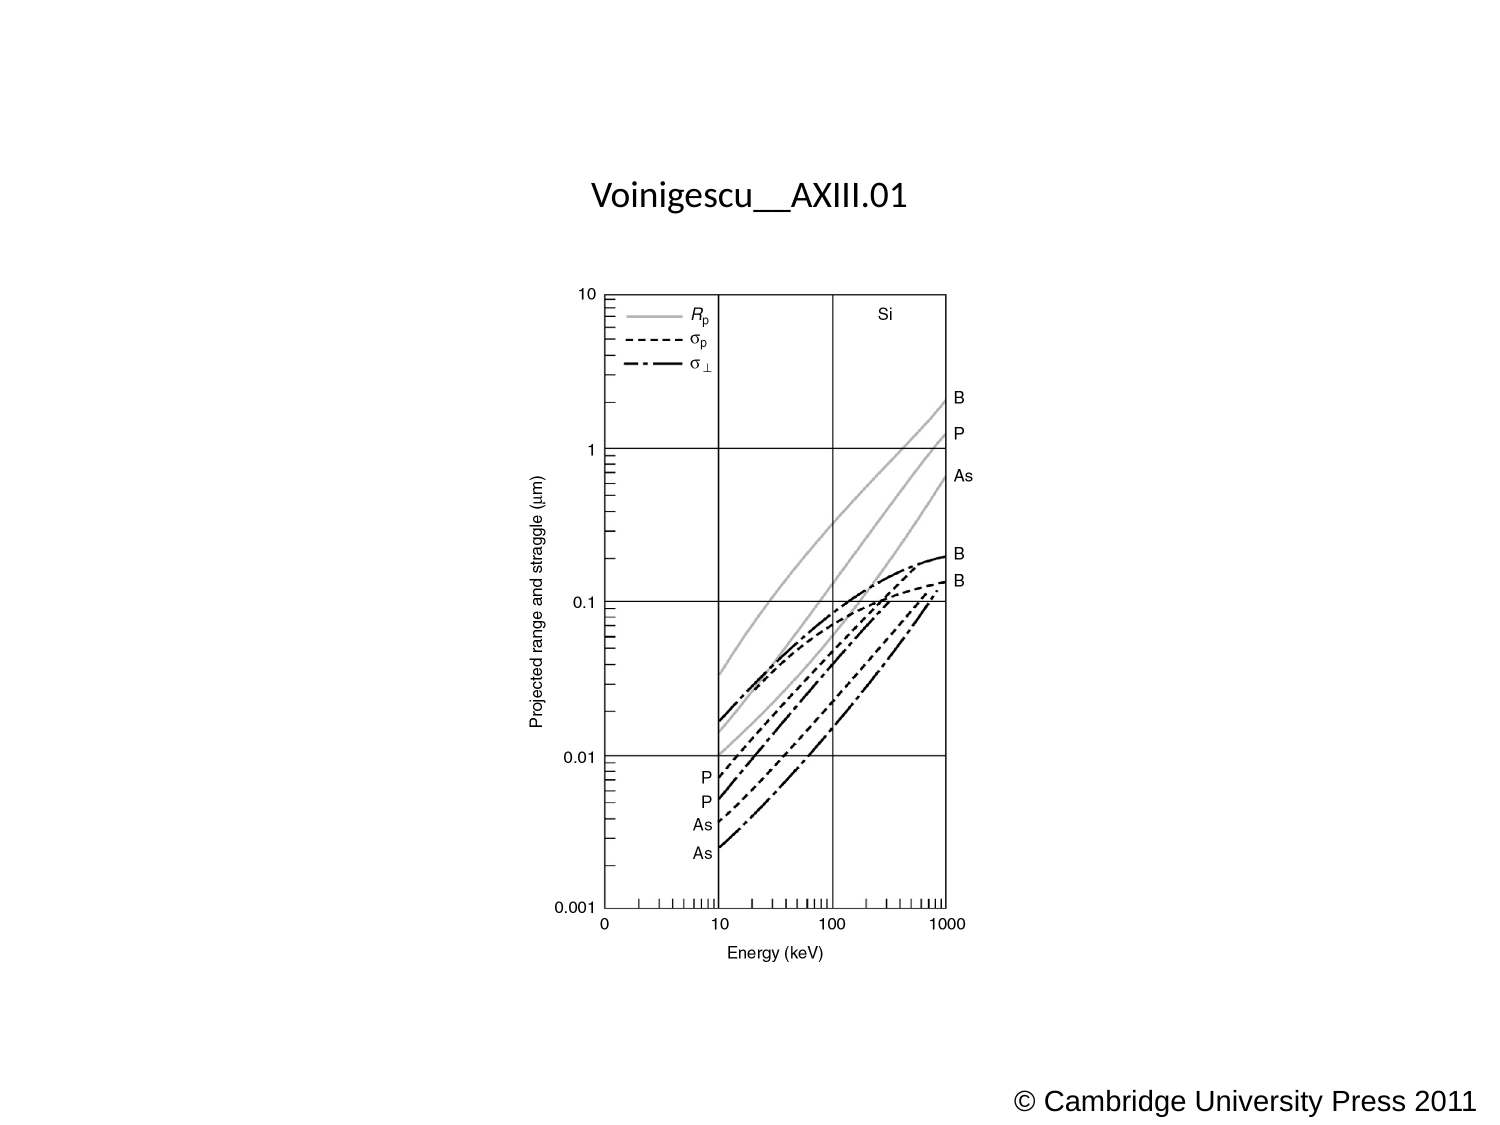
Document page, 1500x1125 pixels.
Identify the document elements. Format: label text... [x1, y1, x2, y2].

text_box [526, 162, 973, 963]
text_box © Cambridge University Press 2011 [907, 1074, 1493, 1125]
